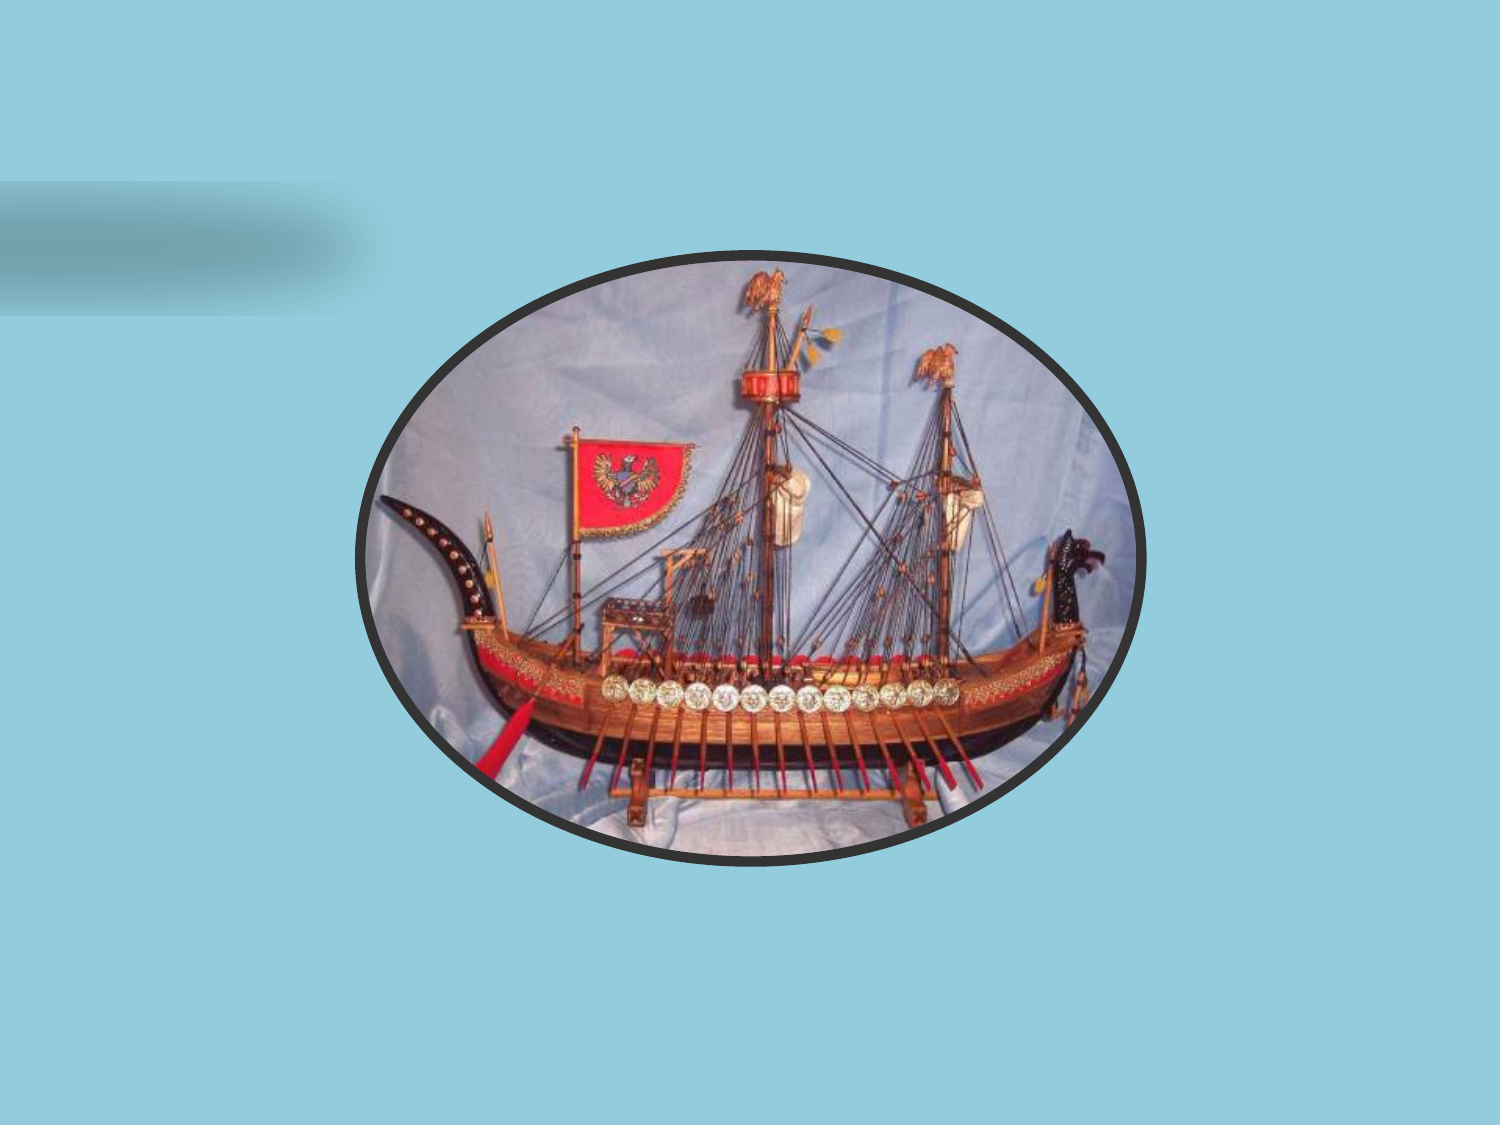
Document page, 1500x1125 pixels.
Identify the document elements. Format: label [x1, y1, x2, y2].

list [359, 255, 1142, 862]
